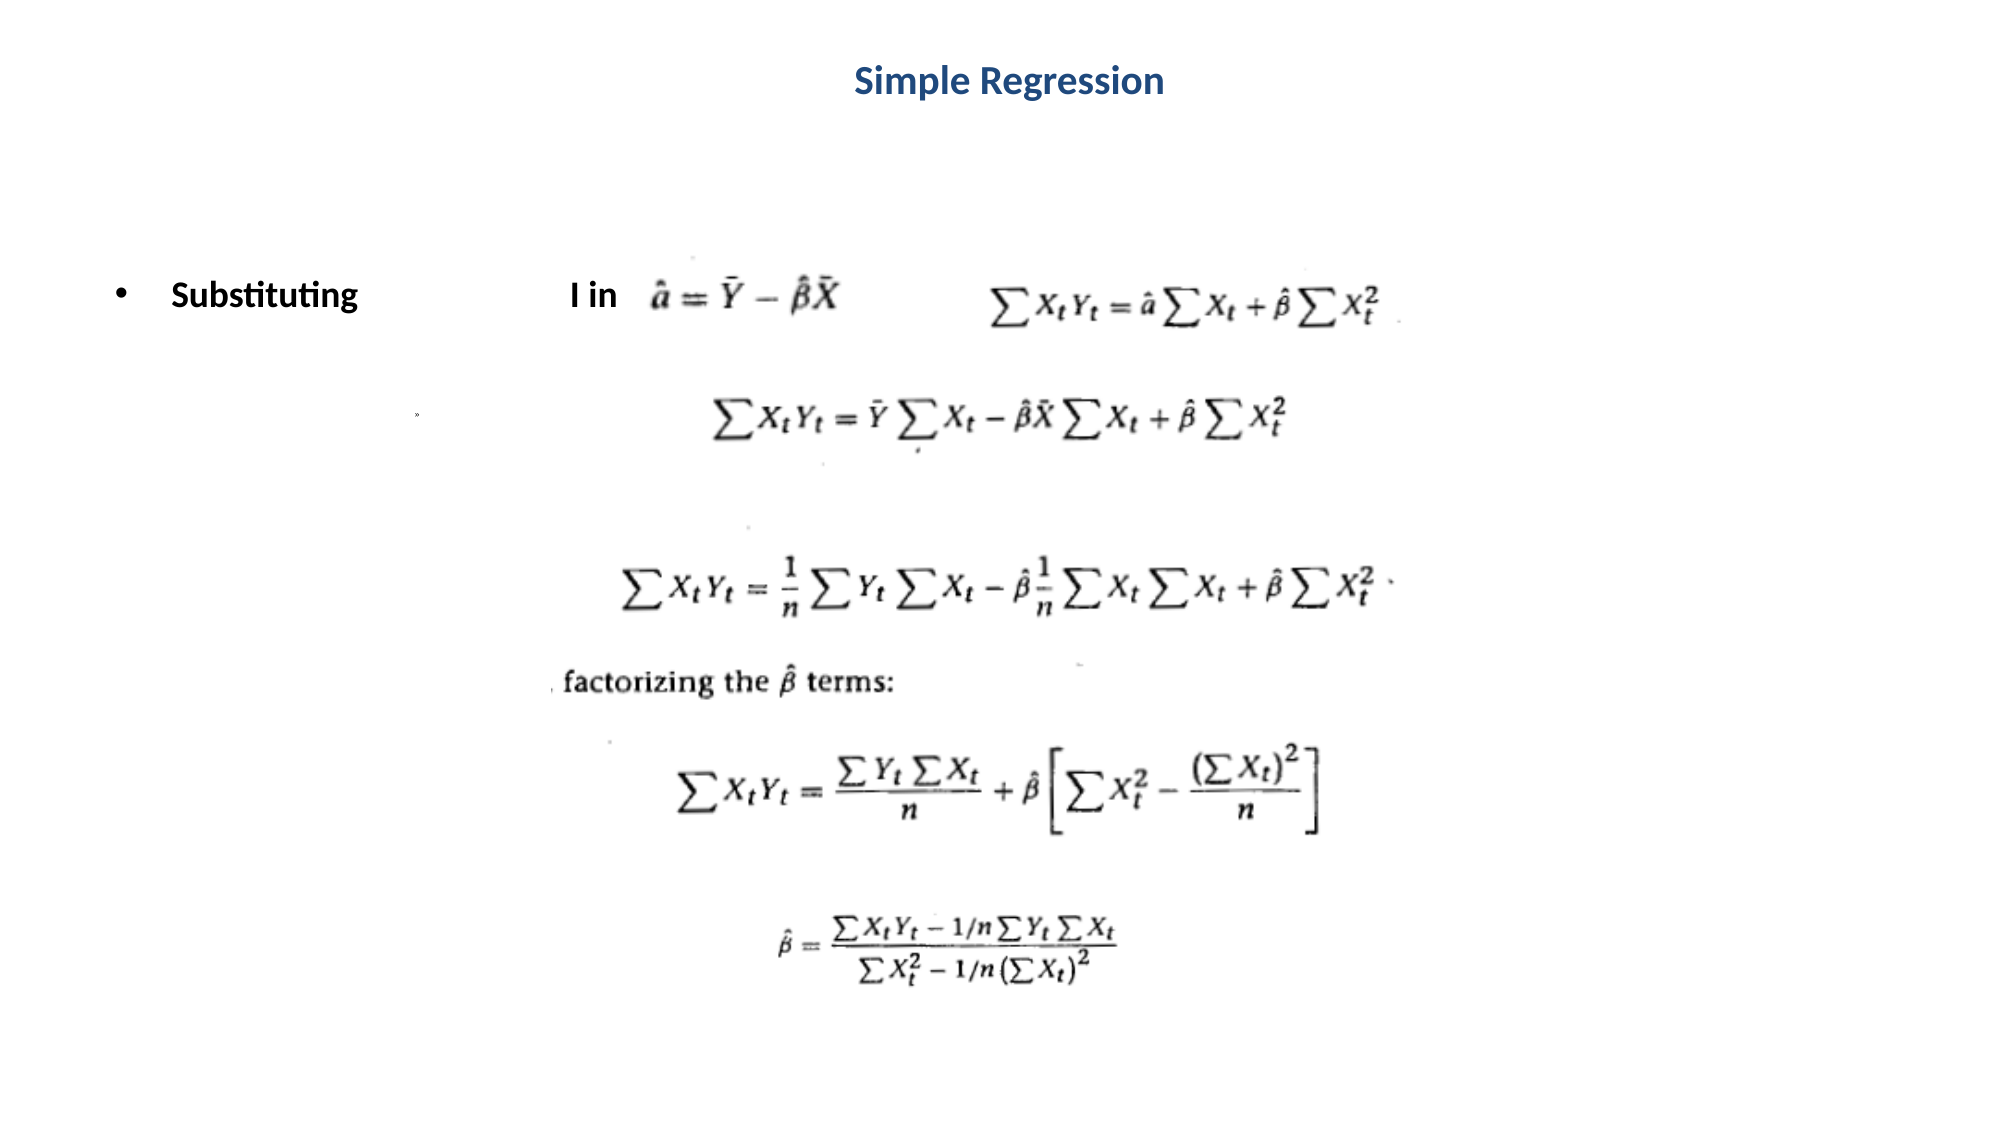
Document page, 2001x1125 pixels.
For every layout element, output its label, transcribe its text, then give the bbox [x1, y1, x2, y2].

picture [633, 250, 882, 339]
picture [763, 881, 1138, 1009]
picture [976, 253, 1410, 351]
picture [550, 383, 1438, 851]
list Substituting I in [99, 262, 1900, 1005]
title Simple Regression [335, 45, 1686, 161]
